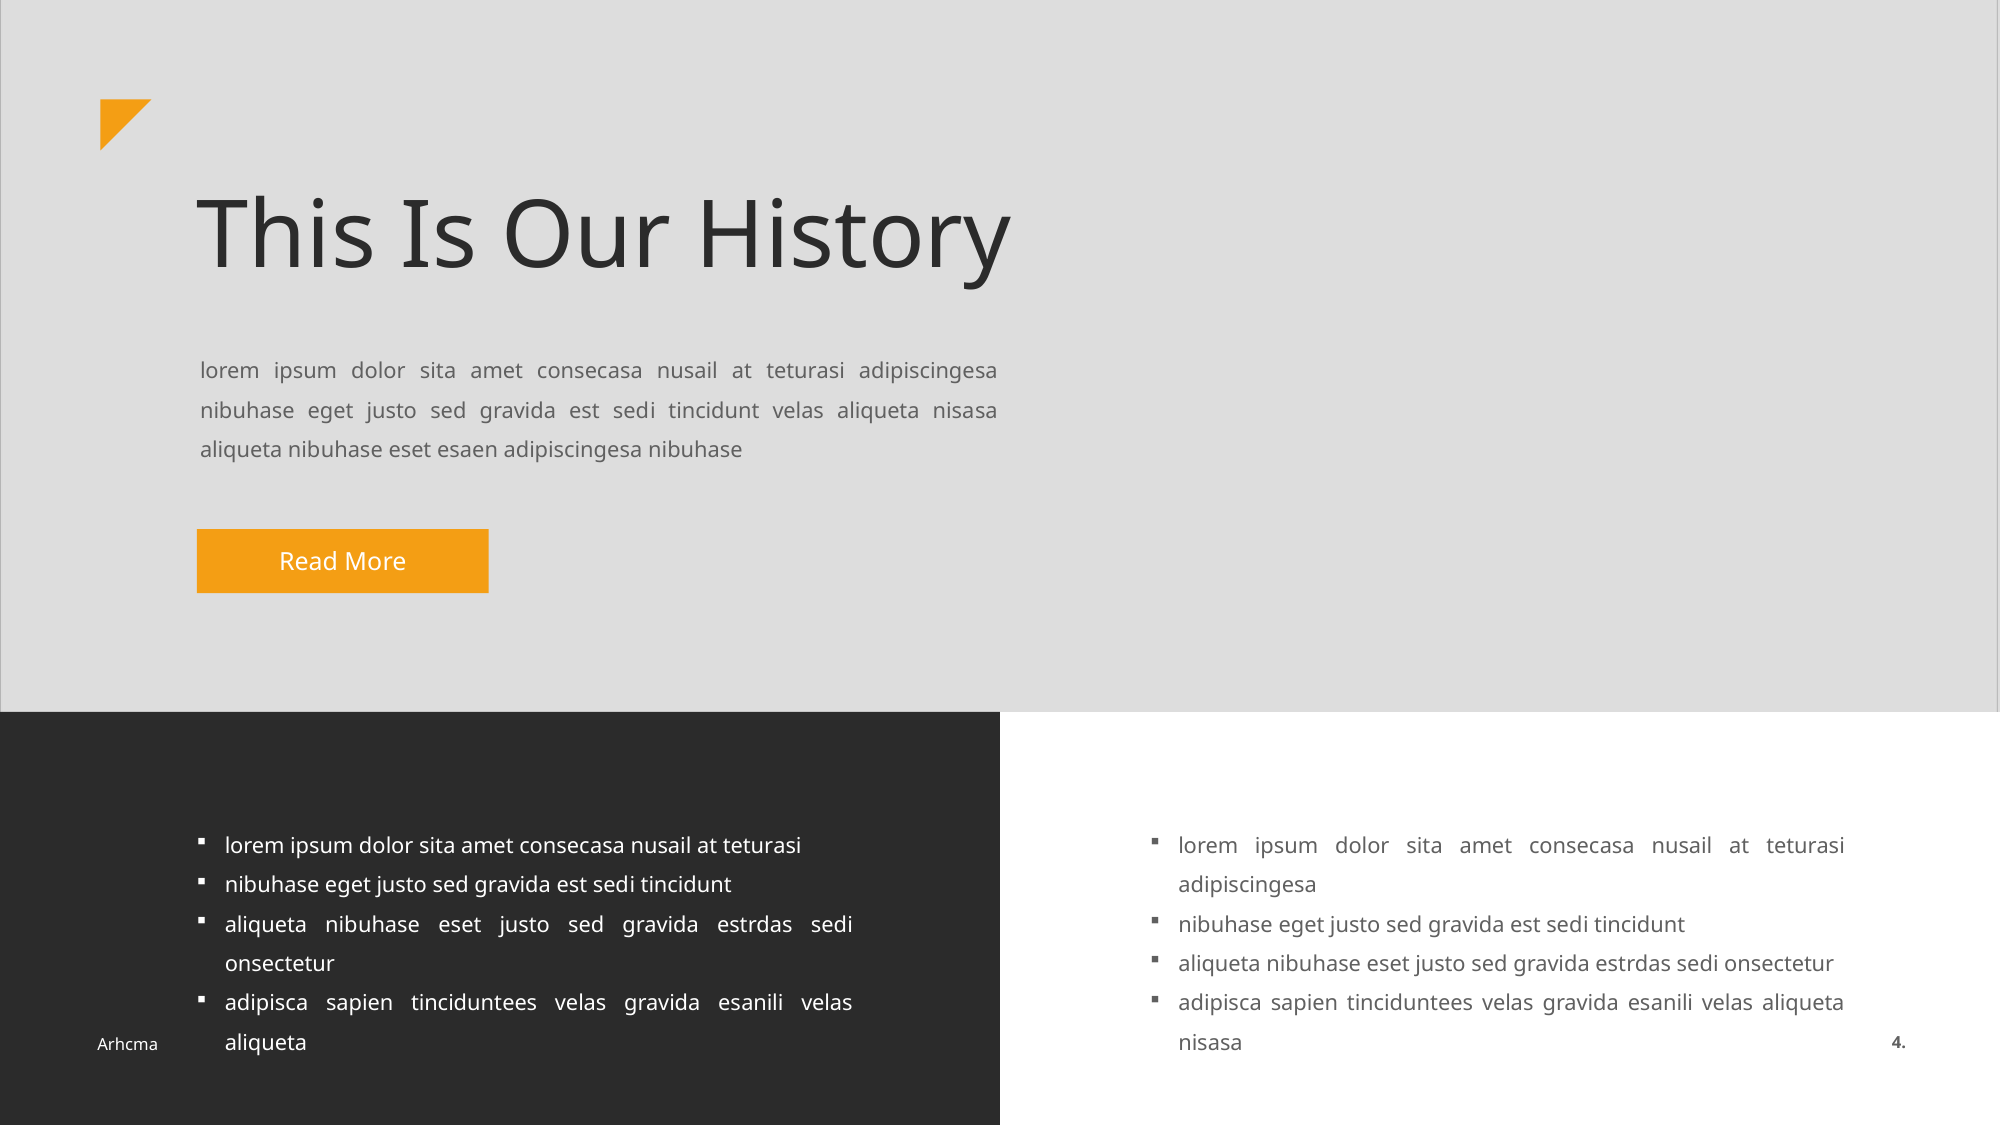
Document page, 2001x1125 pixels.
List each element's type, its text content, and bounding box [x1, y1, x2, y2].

picture [0, 0, 2000, 712]
text_box lorem ipsum dolor sita amet consecasa nusail at teturasi adipiscingesa nibuhase eget justo sed gravida est sedi tincidunt velas aliqueta nisasa aliqueta nibuhase eset esaen adipiscingesa nibuhase [185, 336, 1013, 470]
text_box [83, 1024, 1920, 1062]
text_box lorem ipsum dolor sita amet consecasa nusail at teturasi nibuhase eget justo sed gravida est sedi tincidunt aliqueta nibuhase eset justo sed gravida estrdas sedi onsectetur adipisca sapien tinciduntees velas gravida esanili velas aliqueta [181, 811, 868, 1024]
text_box [0, 711, 1001, 1125]
text_box lorem ipsum dolor sita amet consecasa nusail at teturasi adipiscingesa nibuhase eget justo sed gravida est sedi tincidunt aliqueta nibuhase eset justo sed gravida estrdas sedi onsectetur adipisca sapien tinciduntees velas gravida esanili velas aliqueta nisasa [1135, 811, 1860, 1024]
text_box [99, 98, 154, 153]
text_box [196, 528, 490, 594]
text_box This Is Our History [181, 188, 1085, 294]
text_box Read More [245, 538, 440, 584]
